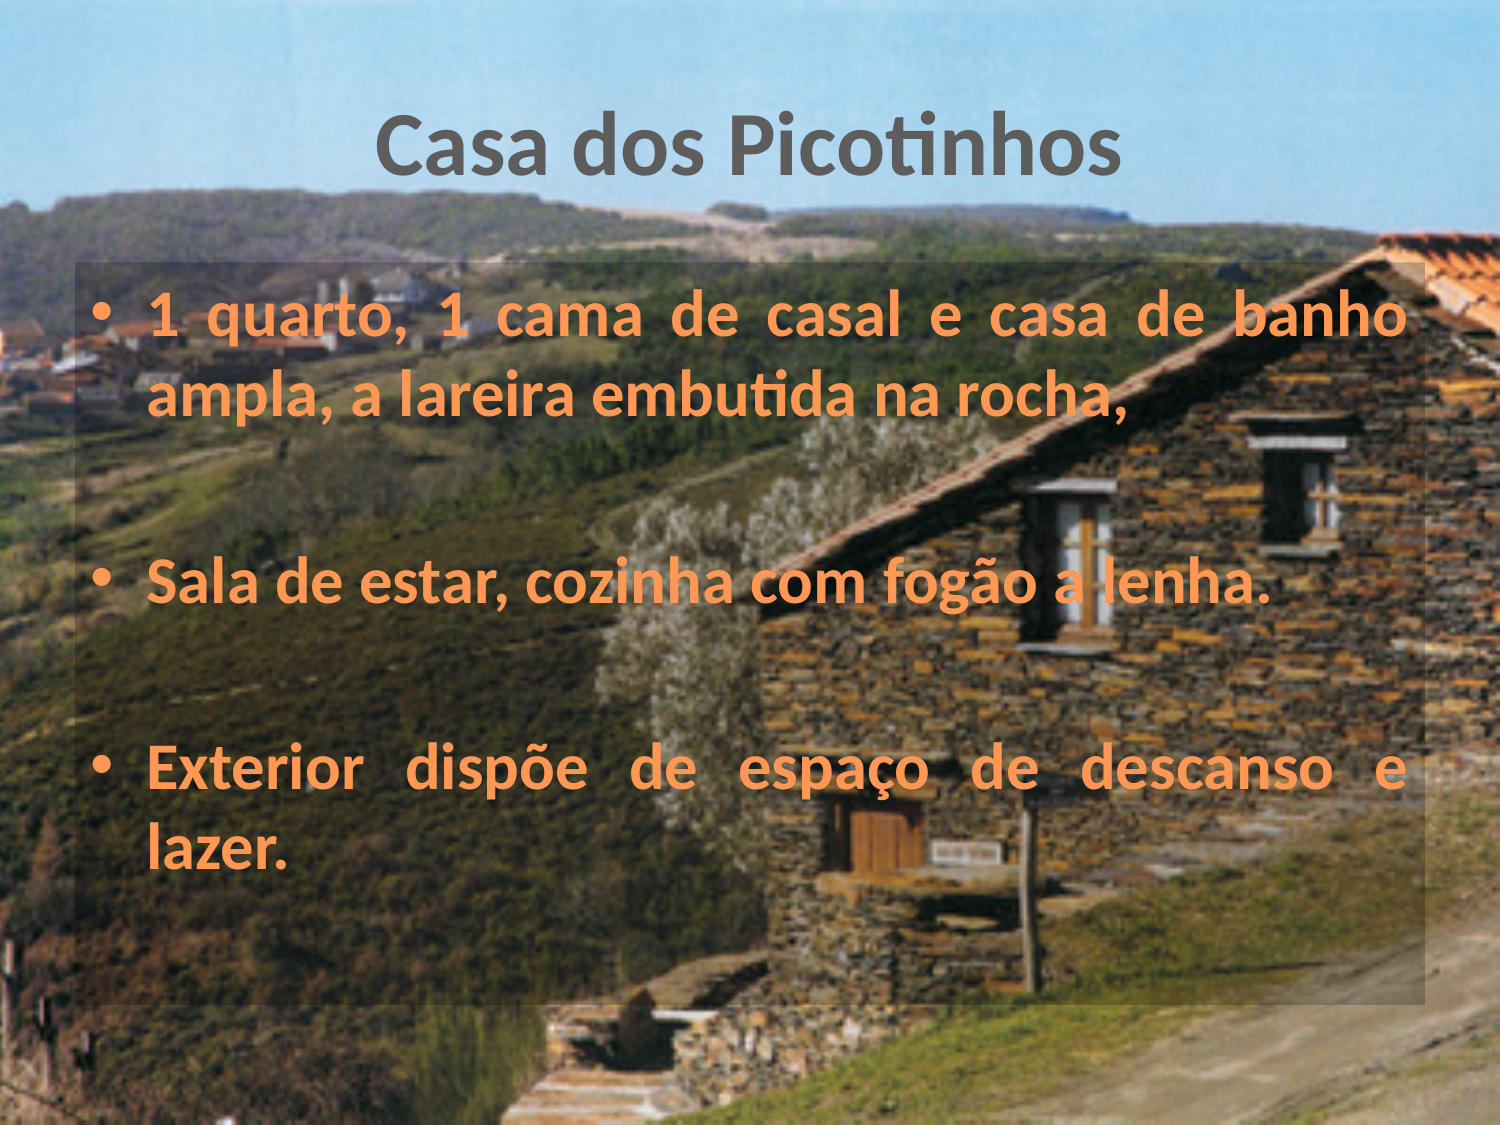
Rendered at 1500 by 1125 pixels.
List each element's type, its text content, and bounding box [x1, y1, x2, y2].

picture [0, 0, 1500, 1125]
title Casa dos Picotinhos [75, 45, 1425, 233]
list 1 quarto, 1 cama de casal e casa de banho ampla, a lareira embutida na rocha, Sala de estar, cozinha com fogão a lenha. Exterior dispõe de espaço de descanso e lazer. [75, 262, 1425, 1005]
